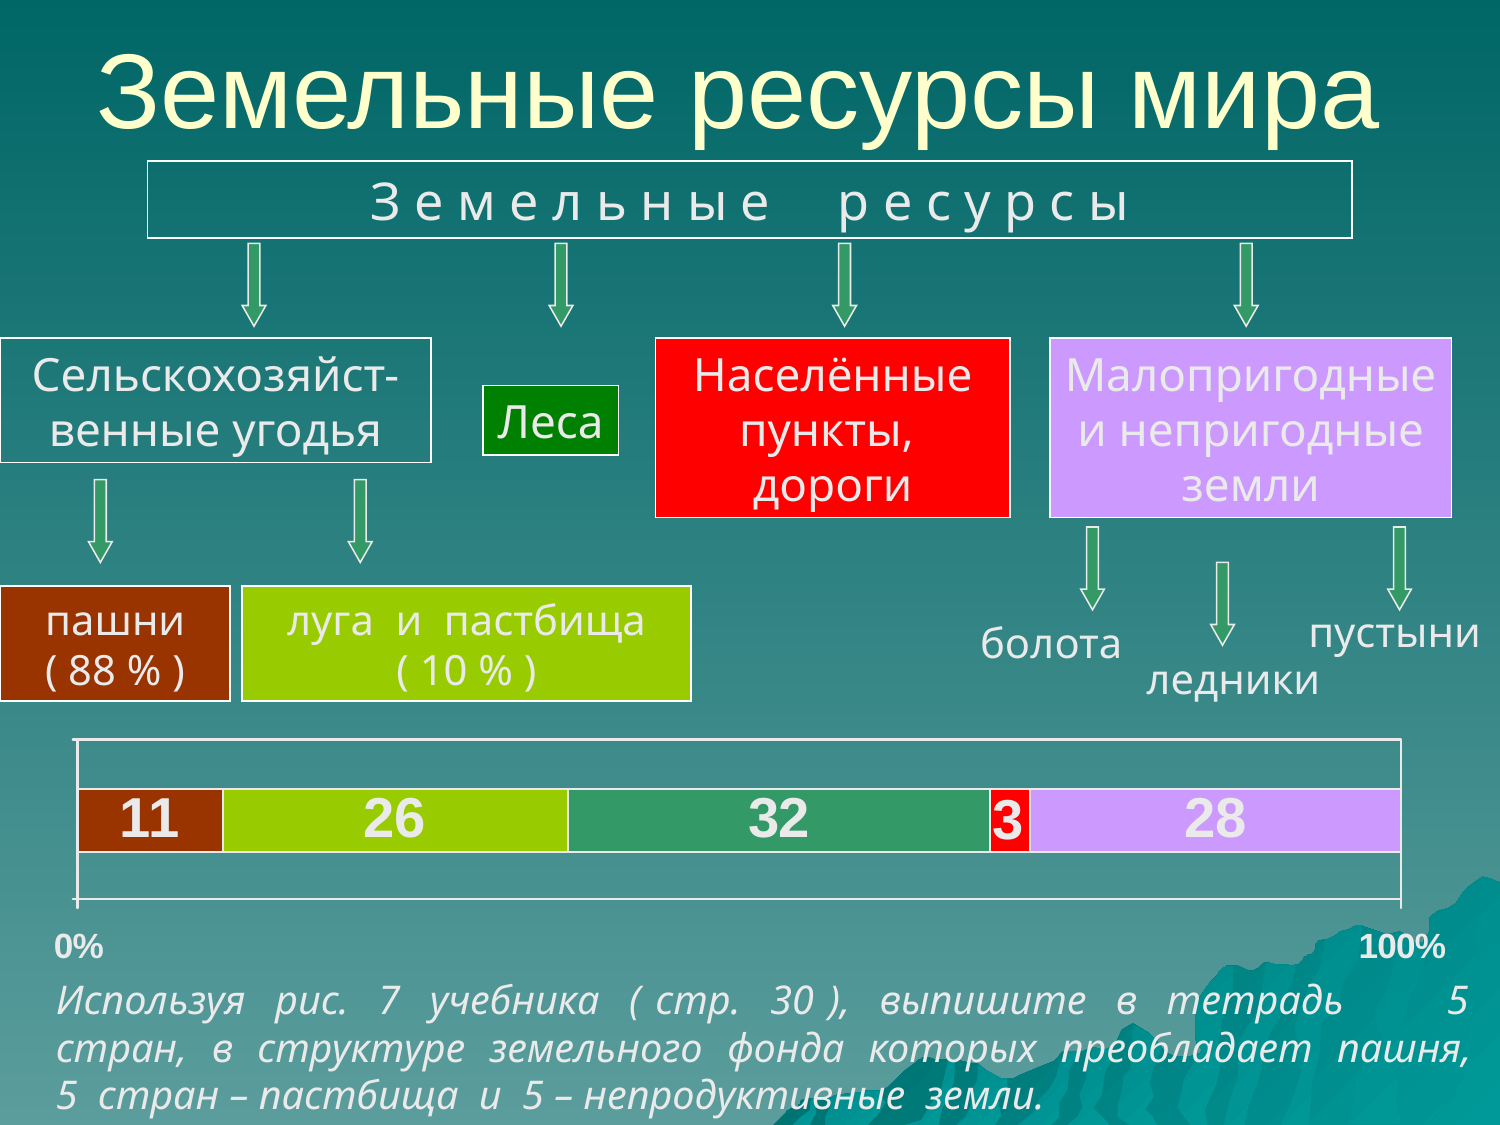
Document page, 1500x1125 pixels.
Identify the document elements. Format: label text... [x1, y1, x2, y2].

text_box [53, 254, 1500, 340]
text_box Леса [482, 385, 619, 456]
text_box [1210, 562, 1235, 646]
title Земельные ресурсы мира [40, 0, 1436, 159]
text_box [348, 479, 373, 563]
text_box Используя рис. 7 учебника ( стр. 30 ), выпишите в тетрадь 5 стран, в структуре земельного фонда которых преобладает пашня, 5 стран – пастбища и 5 – непродуктивные земли. [41, 967, 1500, 1125]
text_box луга и пастбища ( 10 % ) [242, 586, 691, 701]
text_box ледники [1131, 645, 1336, 711]
text_box [1080, 527, 1105, 610]
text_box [0, 727, 1479, 993]
text_box [549, 243, 573, 327]
text_box Сельскохозяйст-венные угодья [0, 337, 431, 463]
text_box [242, 243, 266, 327]
text_box [832, 243, 857, 327]
text_box пустыни [1293, 597, 1496, 663]
text_box болота [965, 609, 1138, 675]
text_box [1234, 243, 1259, 327]
text_box З е м е л ь н ы е р е с у р с ы [147, 160, 1353, 239]
text_box [88, 479, 113, 563]
text_box Населённые пункты, дороги [655, 338, 1010, 518]
text_box пашни ( 88 % ) [0, 586, 231, 701]
text_box [1387, 527, 1412, 610]
text_box Малопригодные и непригодные земли [1049, 338, 1452, 518]
